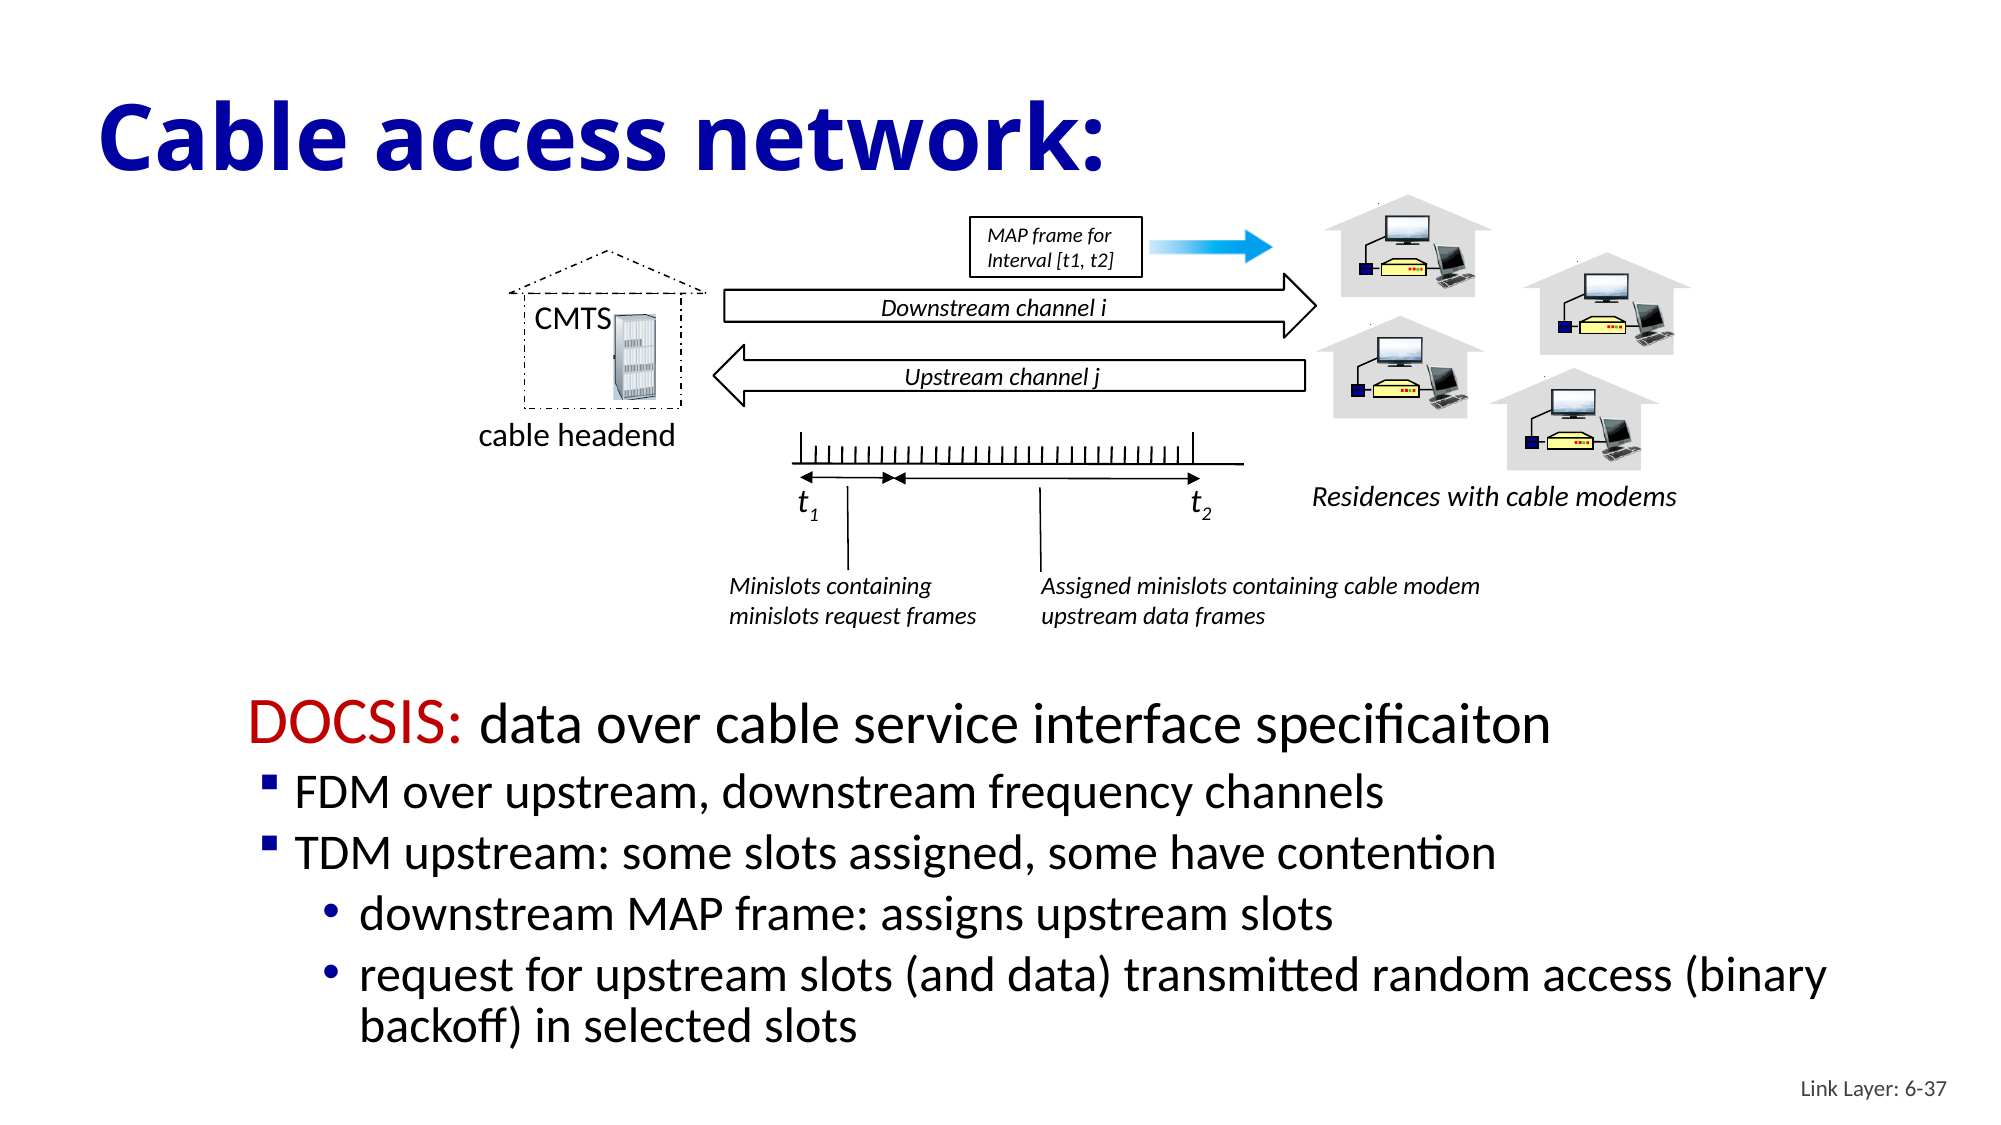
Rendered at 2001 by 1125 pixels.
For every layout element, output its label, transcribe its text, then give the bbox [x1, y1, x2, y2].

text_box Downstream channel i [866, 283, 1122, 329]
text_box cable headend [419, 413, 736, 461]
text_box CMTS [519, 294, 676, 344]
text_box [1315, 315, 1486, 419]
text_box Residences with cable modems [1499, 470, 1693, 520]
text_box [524, 294, 682, 409]
text_box [508, 250, 707, 294]
slide_number Link Layer: 6-37 [1512, 1056, 1963, 1117]
text_box [724, 289, 866, 322]
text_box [712, 431, 1499, 639]
text_box [713, 344, 889, 407]
title Cable access network: [80, 67, 1977, 215]
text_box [1323, 194, 1494, 297]
text_box DOCSIS: data over cable service interface specificaiton FDM over upstream, downstream frequency channels TDM upstream: some slots assigned, some have contention downstream MAP frame: assigns upstream slots request for upstream slots (and data) transmitted random access (binary backoff) in selected slots [232, 682, 1864, 1058]
text_box [1122, 273, 1317, 338]
picture [613, 313, 656, 400]
text_box Upstream channel j [889, 353, 1116, 398]
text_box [1522, 252, 1692, 355]
text_box [1116, 360, 1306, 391]
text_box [970, 213, 1284, 280]
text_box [1489, 367, 1660, 471]
